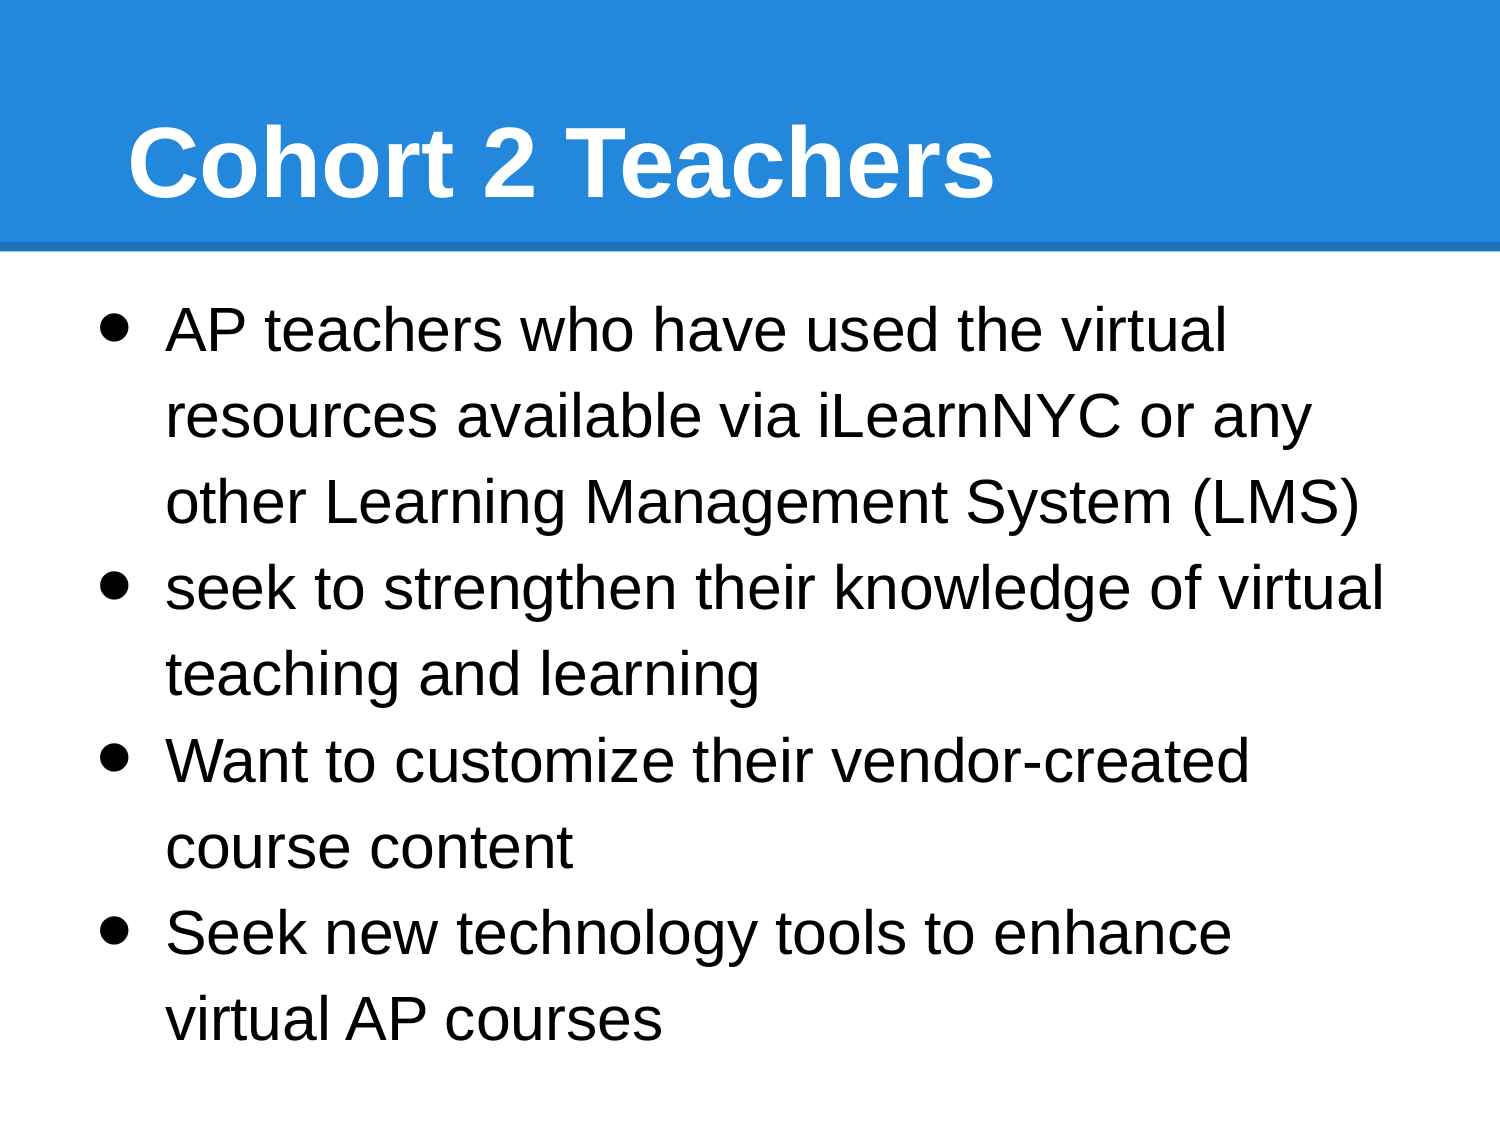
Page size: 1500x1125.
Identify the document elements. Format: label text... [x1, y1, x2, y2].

title Cohort 2 Teachers [75, 45, 1425, 233]
list AP teachers who have used the virtual resources available via iLearnNYC or any other Learning Management System (LMS) seek to strengthen their knowledge of virtual teaching and learning Want to customize their vendor-created course content Seek new technology tools to enhance virtual AP courses [75, 262, 1425, 1078]
